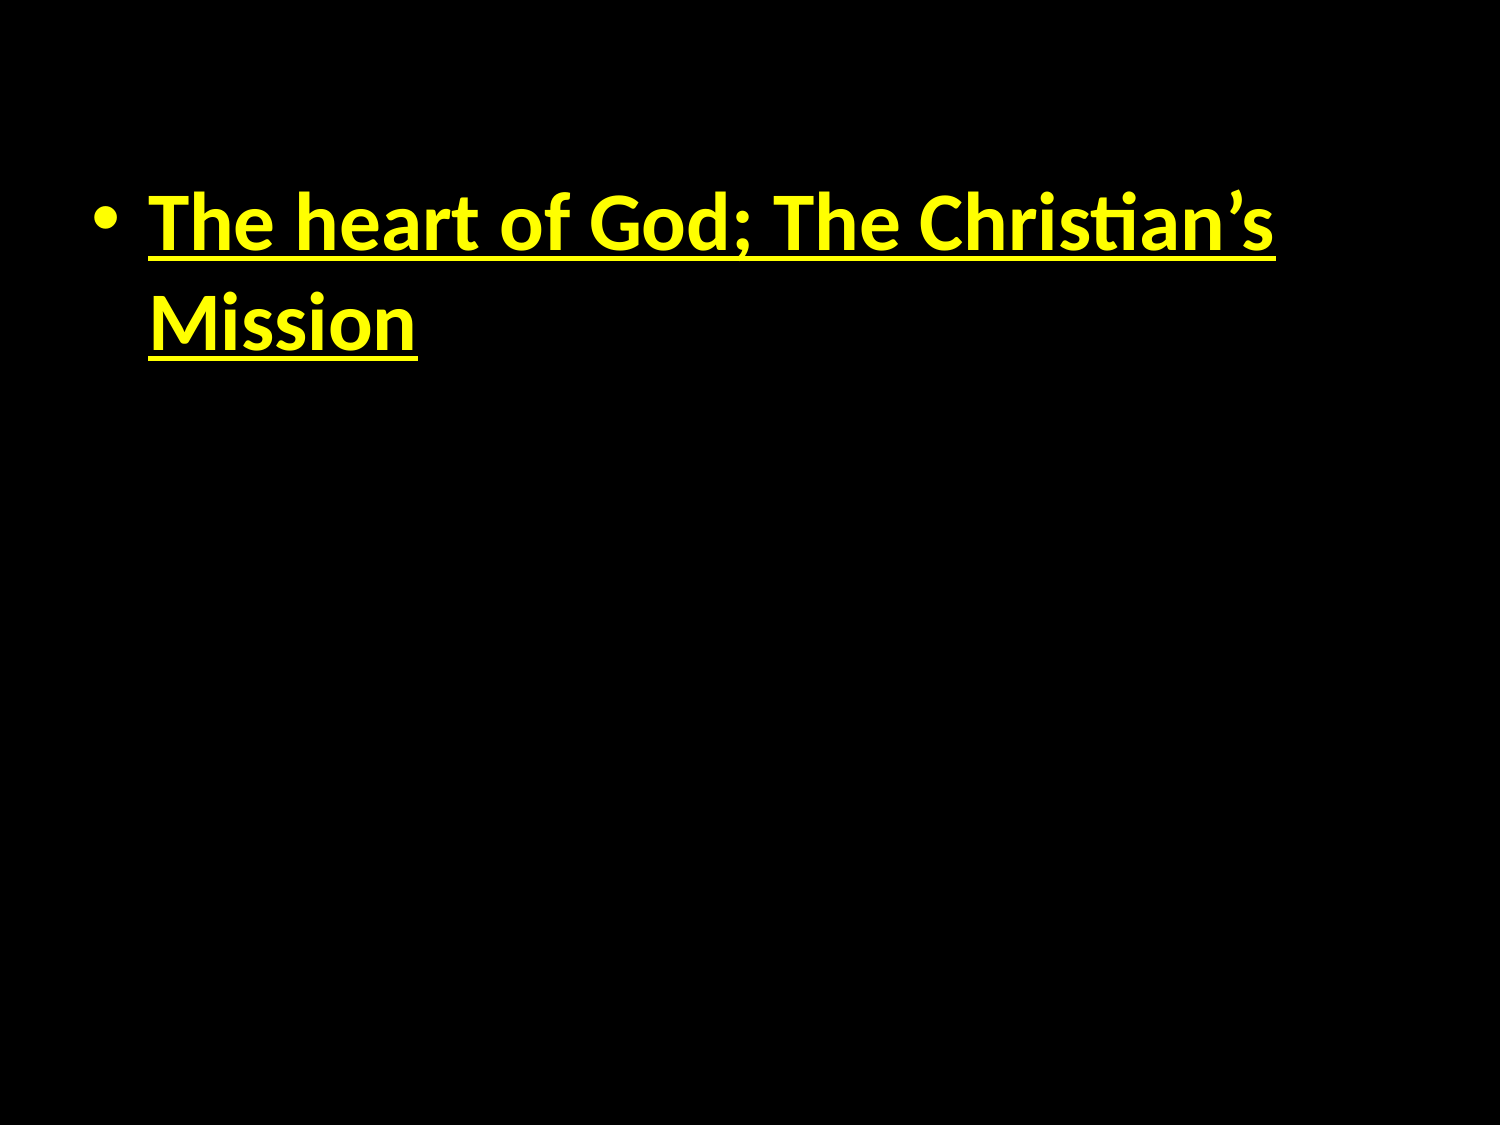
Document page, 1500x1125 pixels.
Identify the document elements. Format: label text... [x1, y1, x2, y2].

list The heart of God; The Christian’s Mission [76, 42, 1428, 1048]
